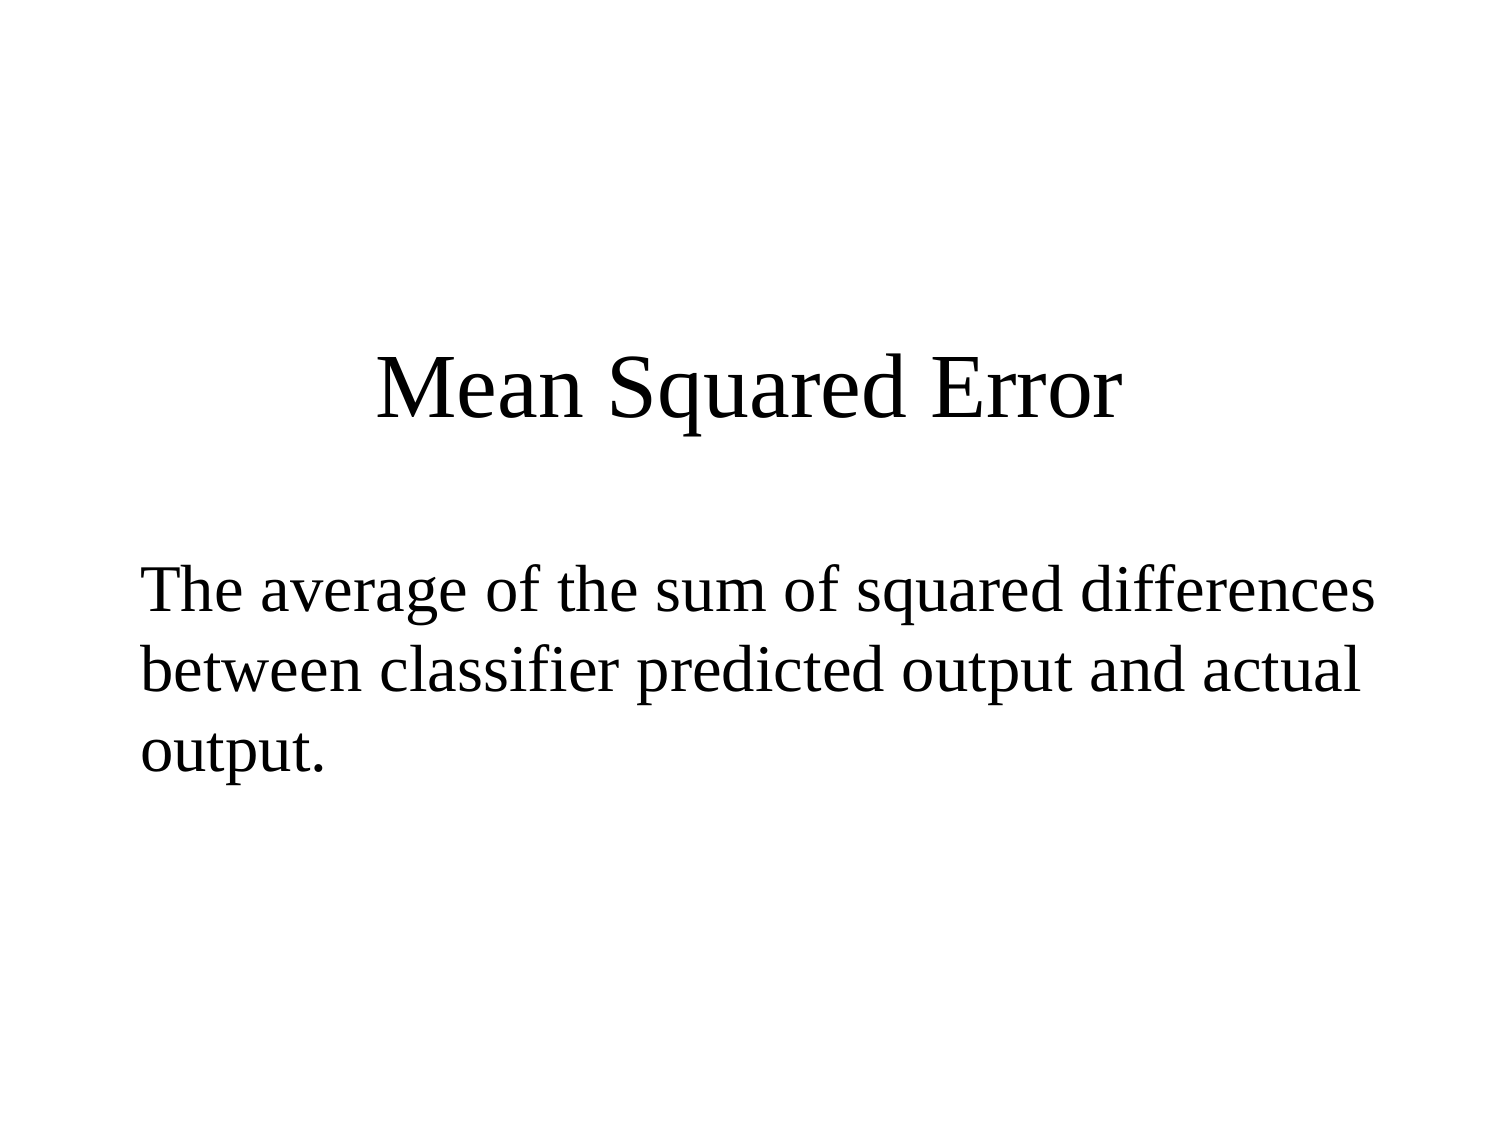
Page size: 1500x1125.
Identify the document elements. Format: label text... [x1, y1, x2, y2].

subtitle The average of the sum of squared differences between classifier predicted output and actual output. [125, 537, 1400, 825]
title Mean Squared Error [112, 287, 1388, 475]
